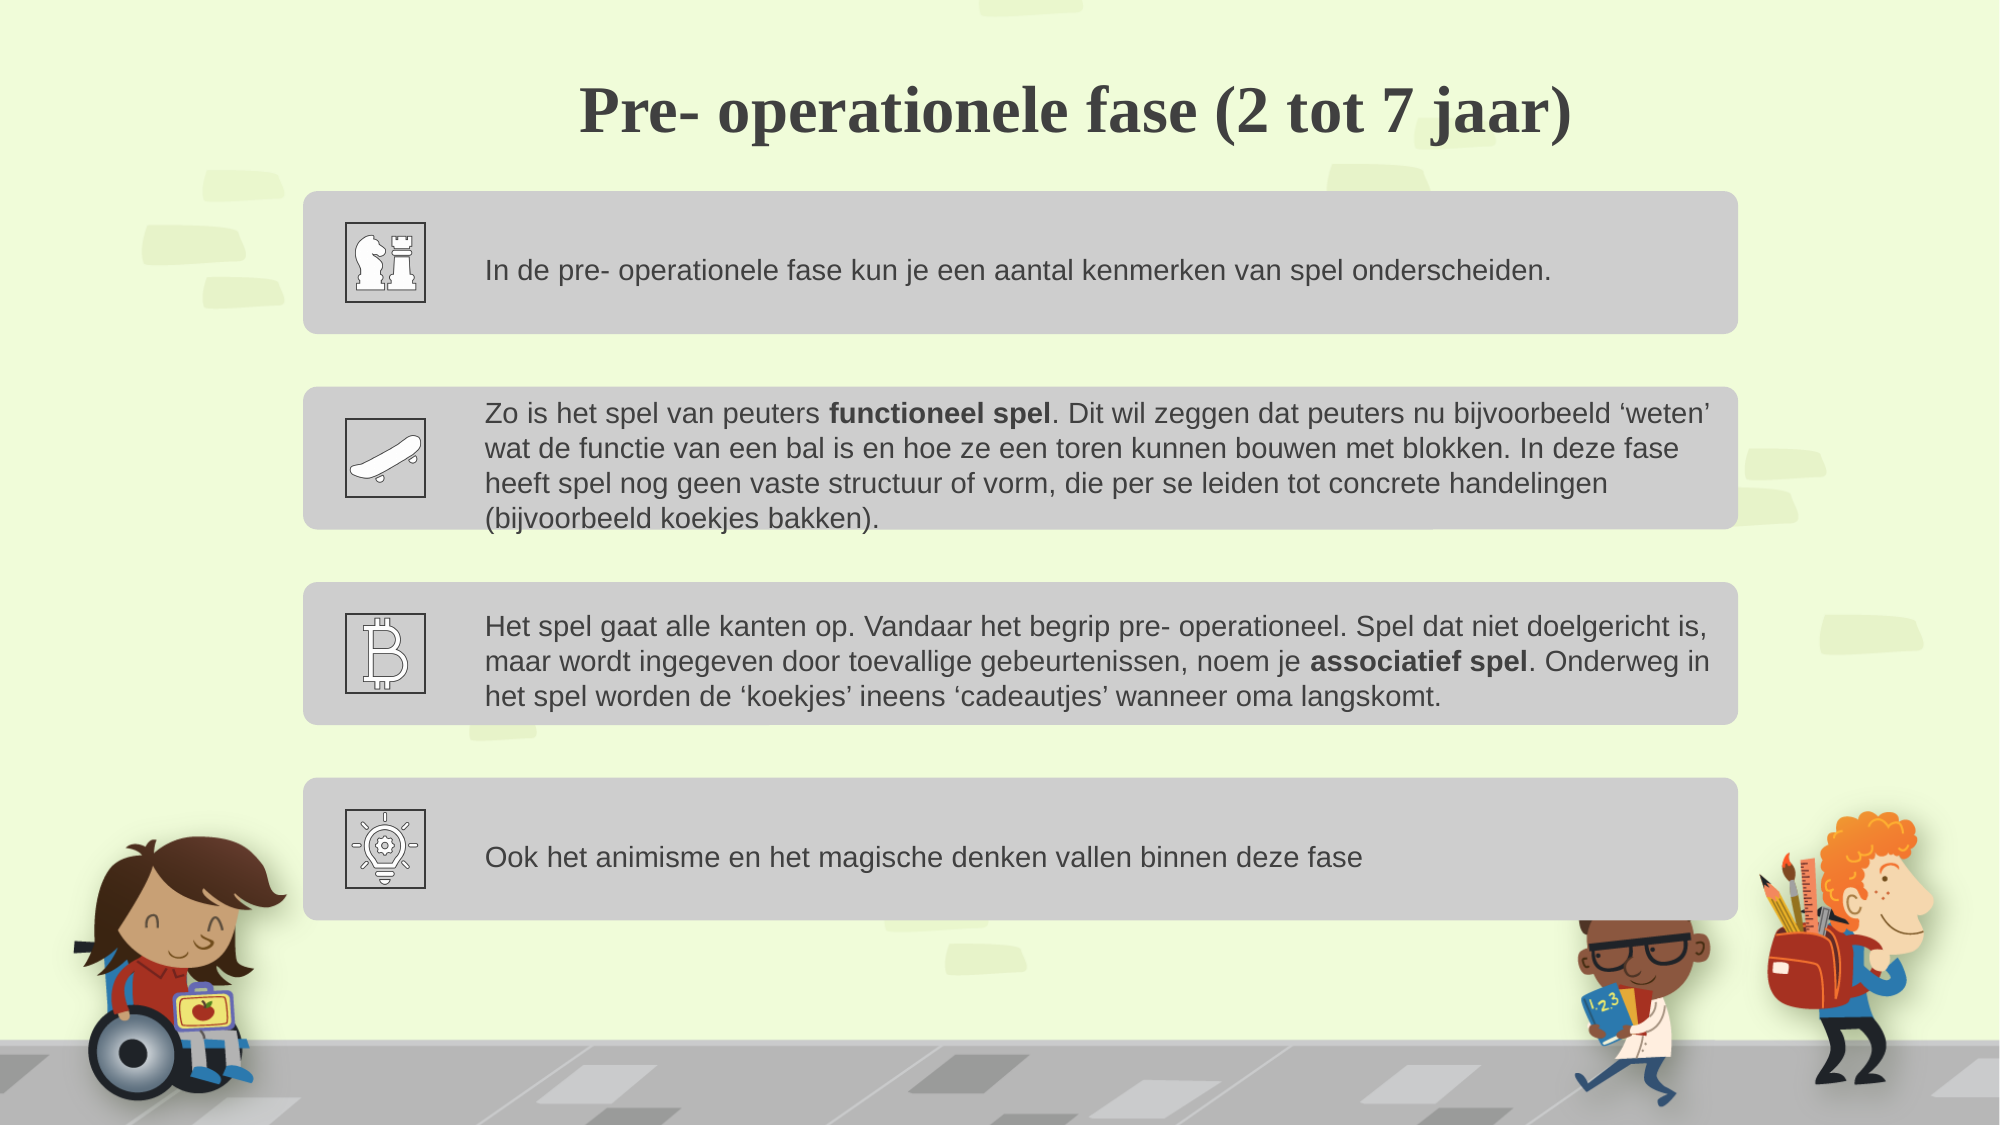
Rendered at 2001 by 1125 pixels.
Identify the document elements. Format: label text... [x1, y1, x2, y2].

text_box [303, 190, 1739, 935]
picture [0, 0, 2000, 1125]
title Pre- operationele fase (2 tot 7 jaar) [564, 42, 2000, 155]
